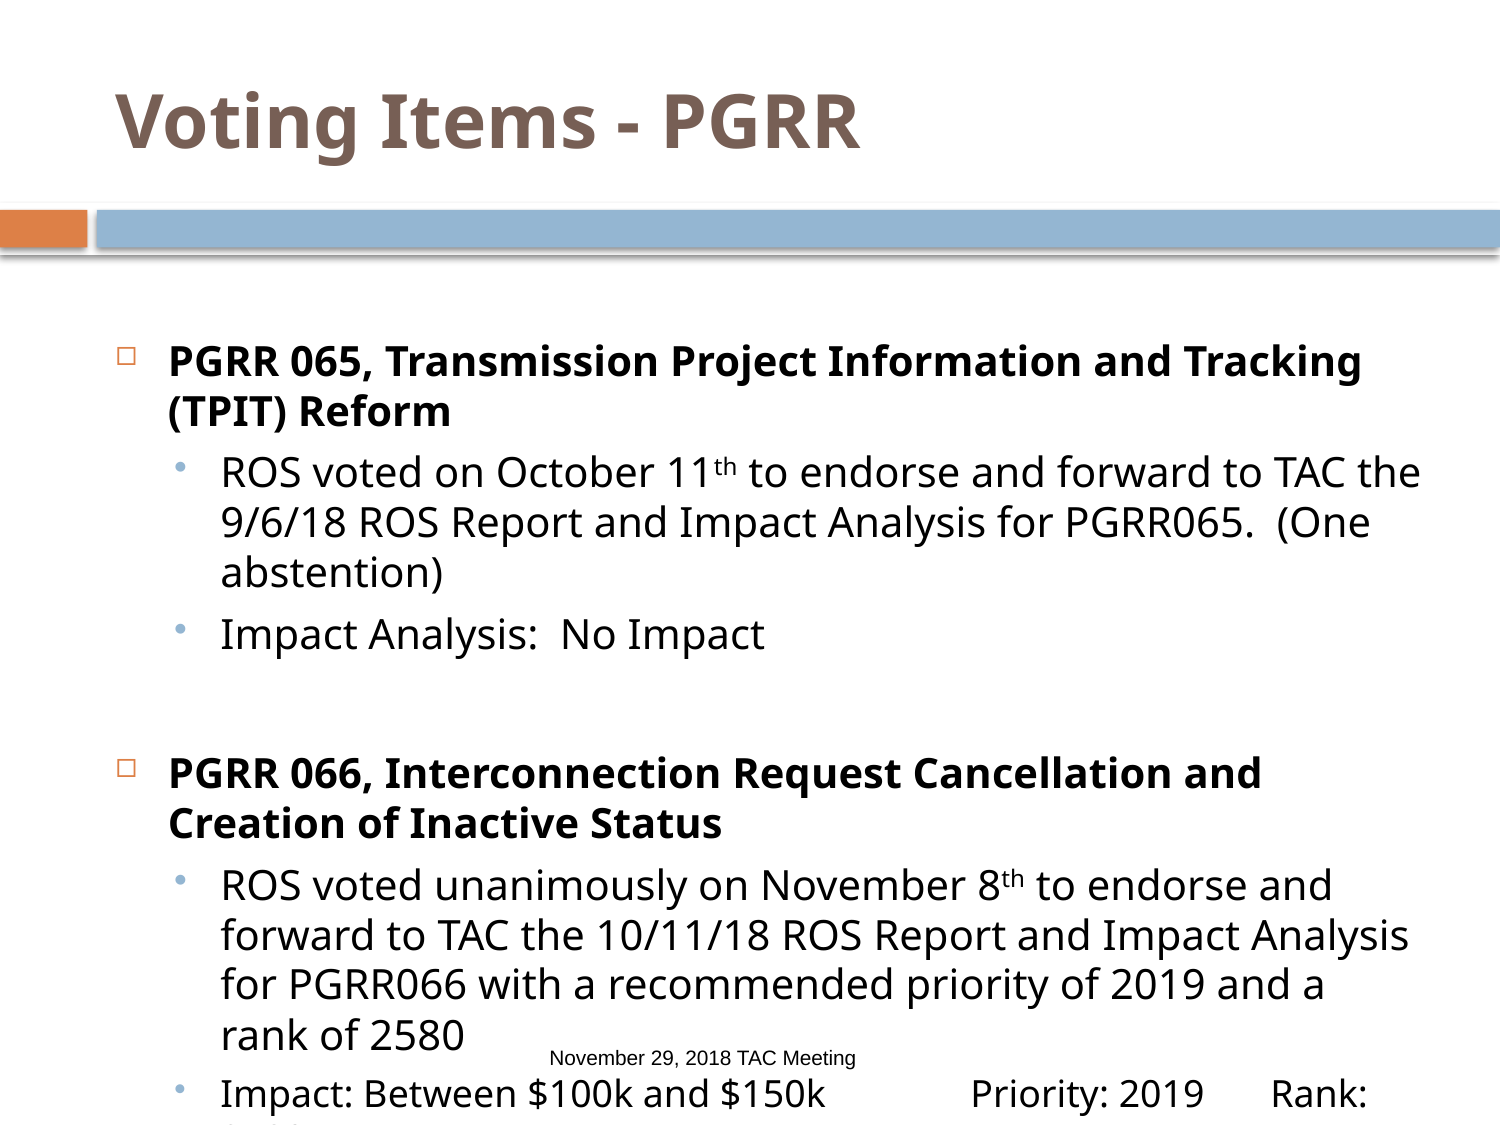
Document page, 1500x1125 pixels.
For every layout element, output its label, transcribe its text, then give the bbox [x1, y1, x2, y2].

footer November 29, 2018 TAC Meeting [258, 1027, 1148, 1088]
list PGRR 065, Transmission Project Information and Tracking (TPIT) Reform ROS voted on October 11th to endorse and forward to TAC the 9/6/18 ROS Report and Impact Analysis for PGRR065. (One abstention) Impact Analysis: No Impact PGRR 066, Interconnection Request Cancellation and Creation of Inactive Status ROS voted unanimously on November 8th to endorse and forward to TAC the 10/11/18 ROS Report and Impact Analysis for PGRR066 with a recommended priority of 2019 and a rank of 2580 Impact: Between $100k and $150k Priority: 2019 Rank: 2580 [100, 262, 1439, 1001]
title Voting Items - PGRR [100, 37, 1439, 201]
